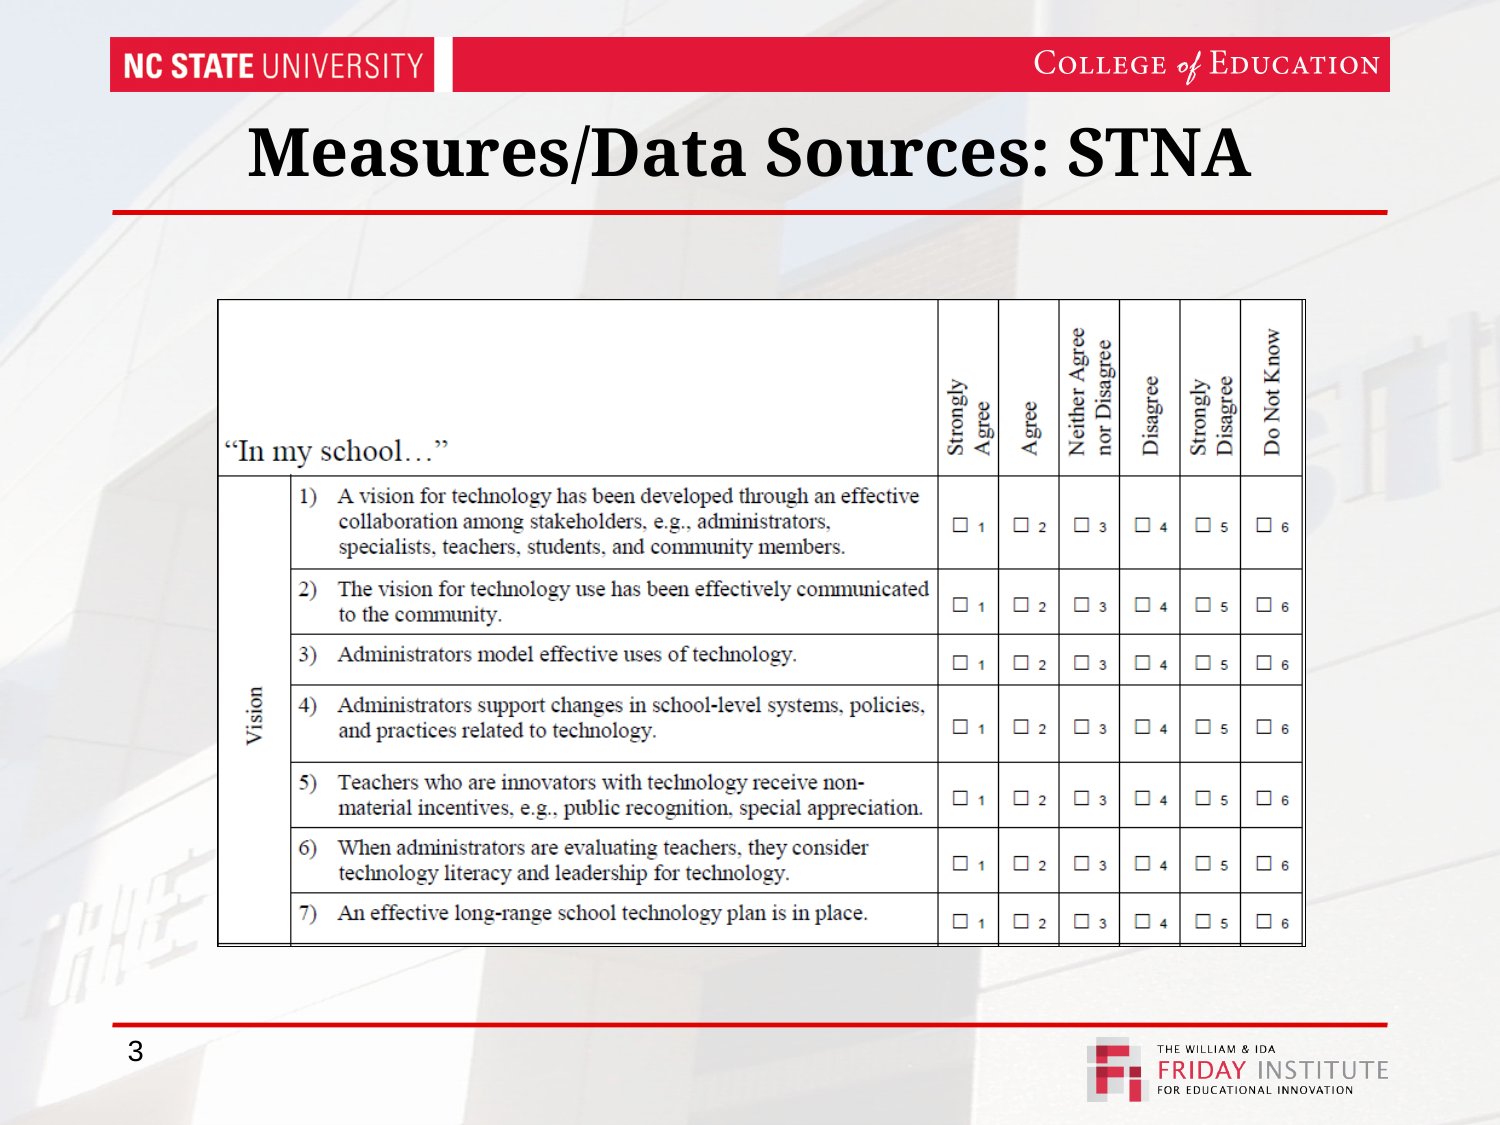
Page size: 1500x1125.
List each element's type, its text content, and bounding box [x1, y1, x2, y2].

picture [1087, 1037, 1388, 1102]
slide_number 3 [112, 1024, 326, 1101]
picture [110, 37, 1390, 92]
picture [217, 299, 1306, 948]
title Measures/Data Sources: STNA [112, 87, 1388, 213]
